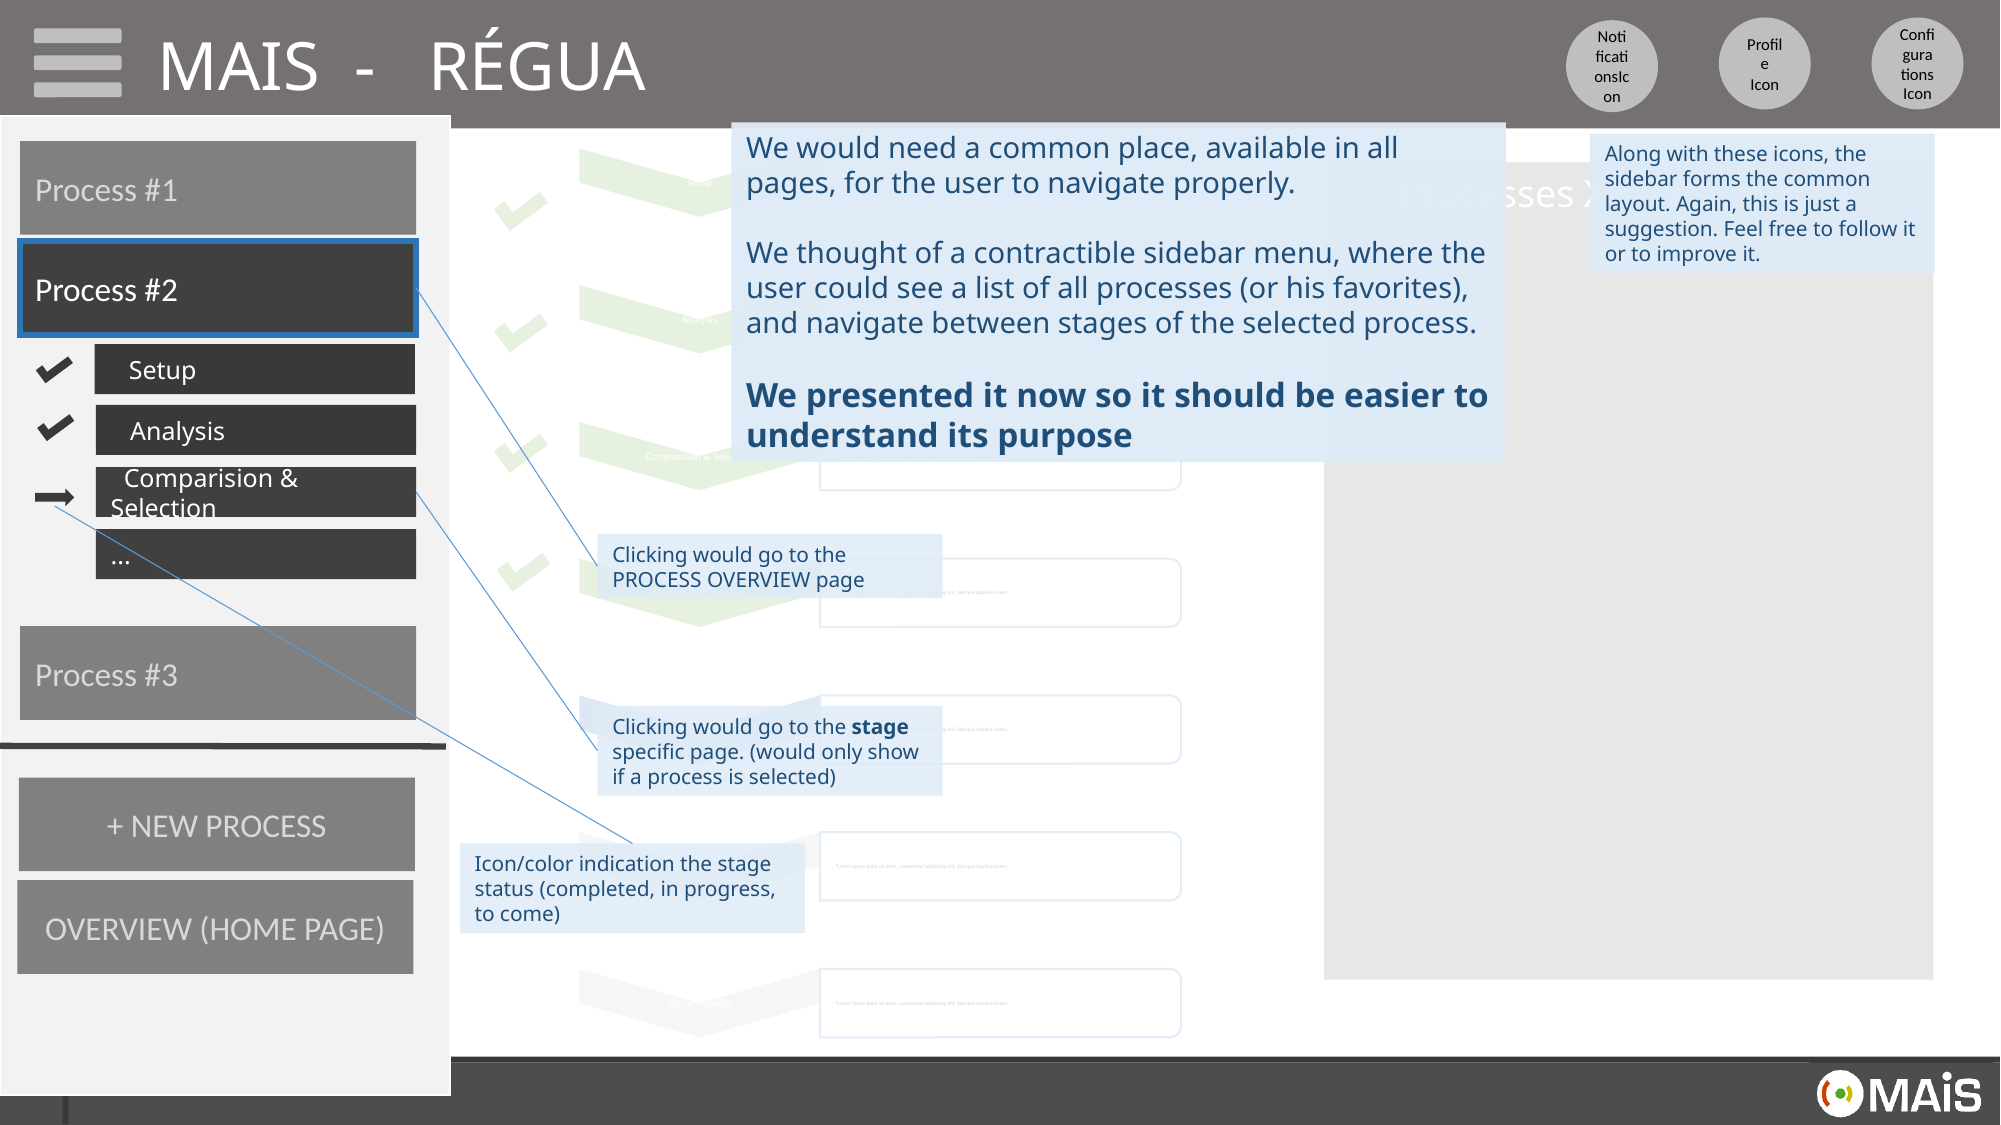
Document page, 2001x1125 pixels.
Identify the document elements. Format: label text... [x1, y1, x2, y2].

picture [1809, 1063, 1993, 1125]
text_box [0, 116, 450, 745]
text_box Icon/color indication the stage status (completed, in progress, to come) [518, 843, 579, 934]
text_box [0, 747, 450, 1095]
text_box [1566, 17, 1964, 113]
text_box We would need a common place, available in all pages, for the user to navigate properly. We thought of a contractible sidebar menu, where the user could see a list of all processes (or his favorites), and navigate between stages of the selected process. We presented it now so it should be easier to understand its purpose [731, 122, 1506, 462]
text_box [518, 567, 598, 752]
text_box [579, 148, 1182, 1038]
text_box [33, 28, 122, 98]
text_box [416, 287, 598, 567]
text_box MAIS - RÉGUA [143, 16, 662, 111]
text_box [180, 391, 518, 959]
text_box [471, 139, 1963, 1047]
text_box [0, 0, 2000, 129]
text_box Along with these icons, the sidebar forms the common layout. Again, this is just a suggestion. Feel free to follow it or to improve it. [1590, 133, 1935, 274]
